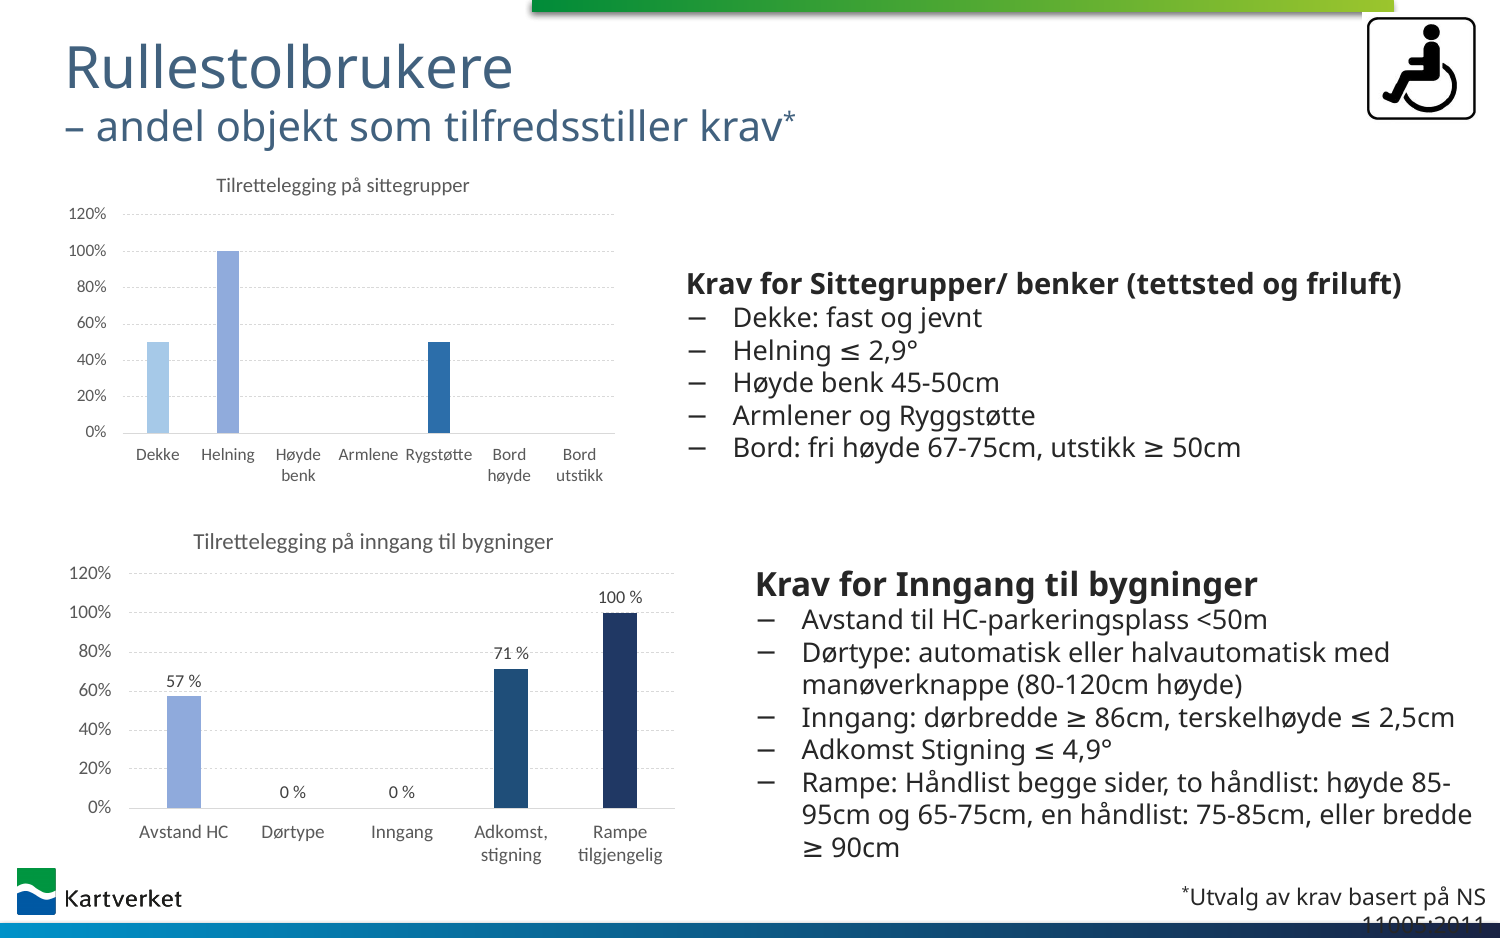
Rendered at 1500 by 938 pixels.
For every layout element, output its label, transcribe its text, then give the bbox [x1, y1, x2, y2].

text_box Krav for Inngang til bygninger Avstand til HC-parkeringsplass <50m Dørtype: automatisk eller halvautomatisk med manøverknappe (80-120cm høyde) Inngang: dørbredde ≥ 86cm, terskelhøyde ≤ 2,5cm Adkomst Stigning ≤ 4,9° Rampe: Håndlist begge sider, to håndlist: høyde 85-95cm og 65-75cm, en håndlist: 75-85cm, eller bredde ≥ 90cm [740, 555, 1491, 870]
picture [1362, 12, 1481, 126]
picture [62, 166, 625, 492]
text_box Rullestolbrukere – andel objekt som tilfredsstiller krav* [49, 25, 1431, 158]
text_box Krav for Sittegrupper/ benker (tettsted og friluft) Dekke: fast og jevnt Helning ≤ 2,9° Høyde benk 45-50cm Armlener og Ryggstøtte Bord: fri høyde 67-75cm, utstikk ≥ 50cm [670, 258, 1418, 471]
text_box *Utvalg av krav basert på NS 11005:2011 [1068, 873, 1500, 938]
picture [62, 520, 686, 874]
